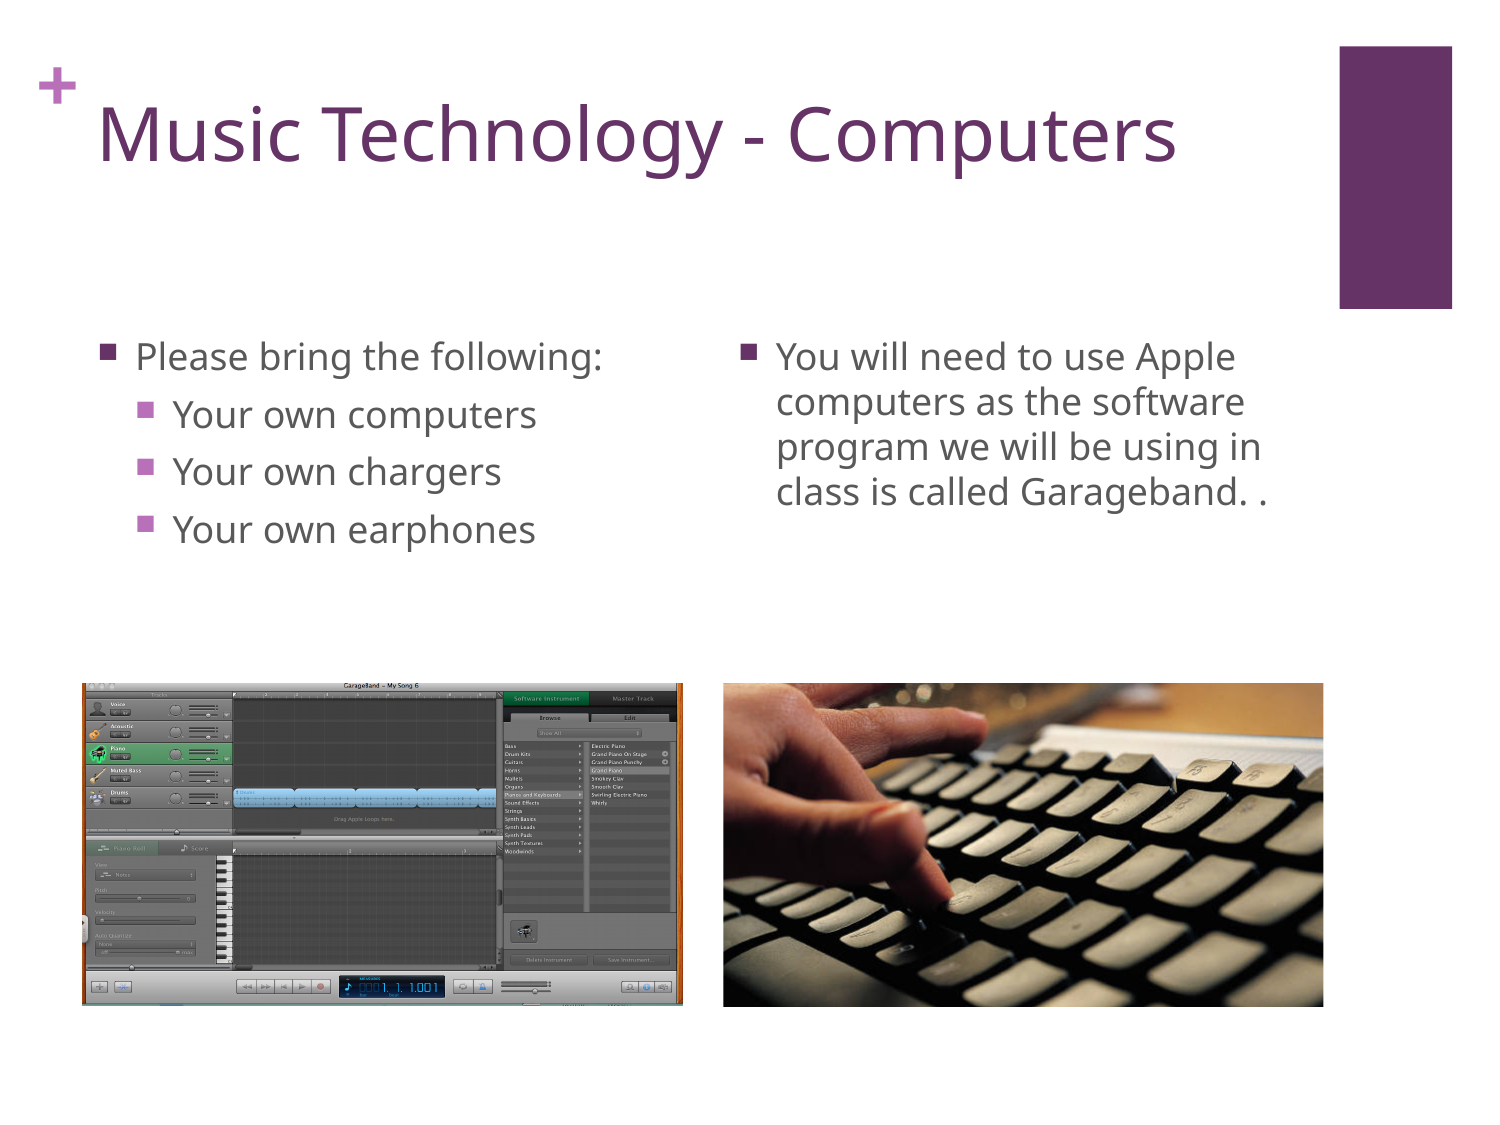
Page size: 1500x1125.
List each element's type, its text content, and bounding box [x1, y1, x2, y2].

list Please bring the following: Your own computers Your own chargers Your own earphones [82, 325, 683, 649]
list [81, 682, 683, 1007]
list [722, 683, 1324, 1007]
title Music Technology - Computers [81, 79, 1322, 263]
list You will need to use Apple computers as the software program we will be using in class is called Garageband. . [723, 325, 1324, 649]
